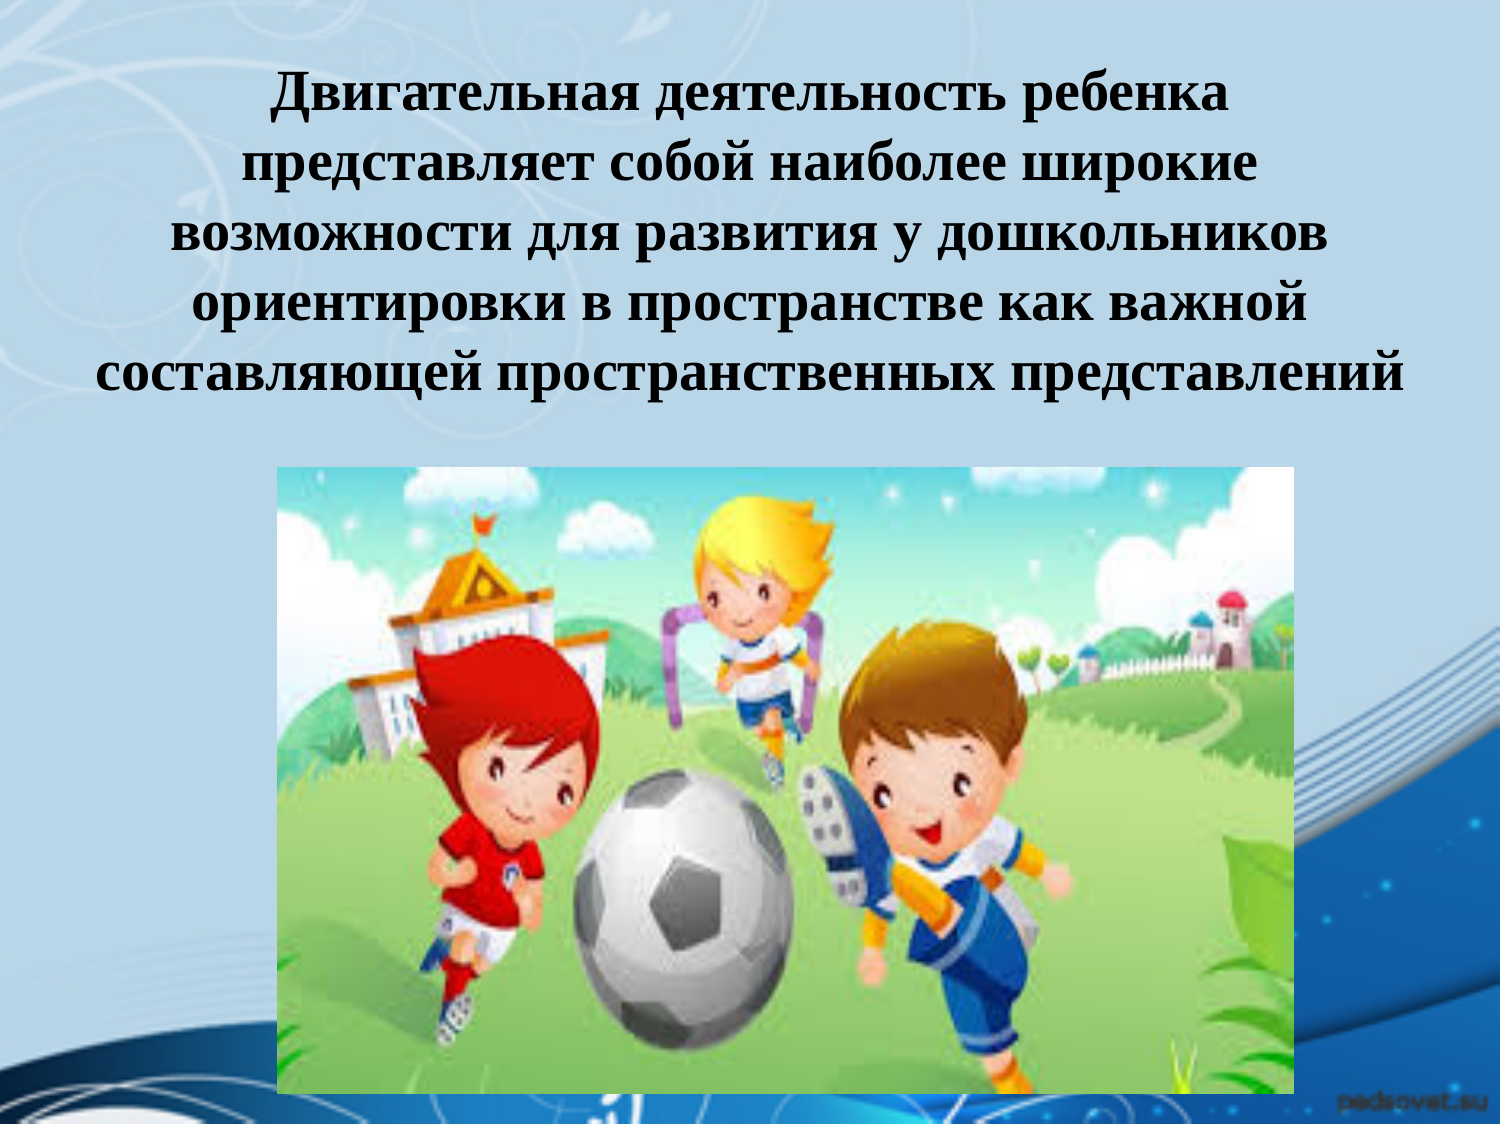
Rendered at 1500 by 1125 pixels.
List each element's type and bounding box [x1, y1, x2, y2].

list [0, 0, 1500, 1124]
picture [277, 467, 1294, 1095]
